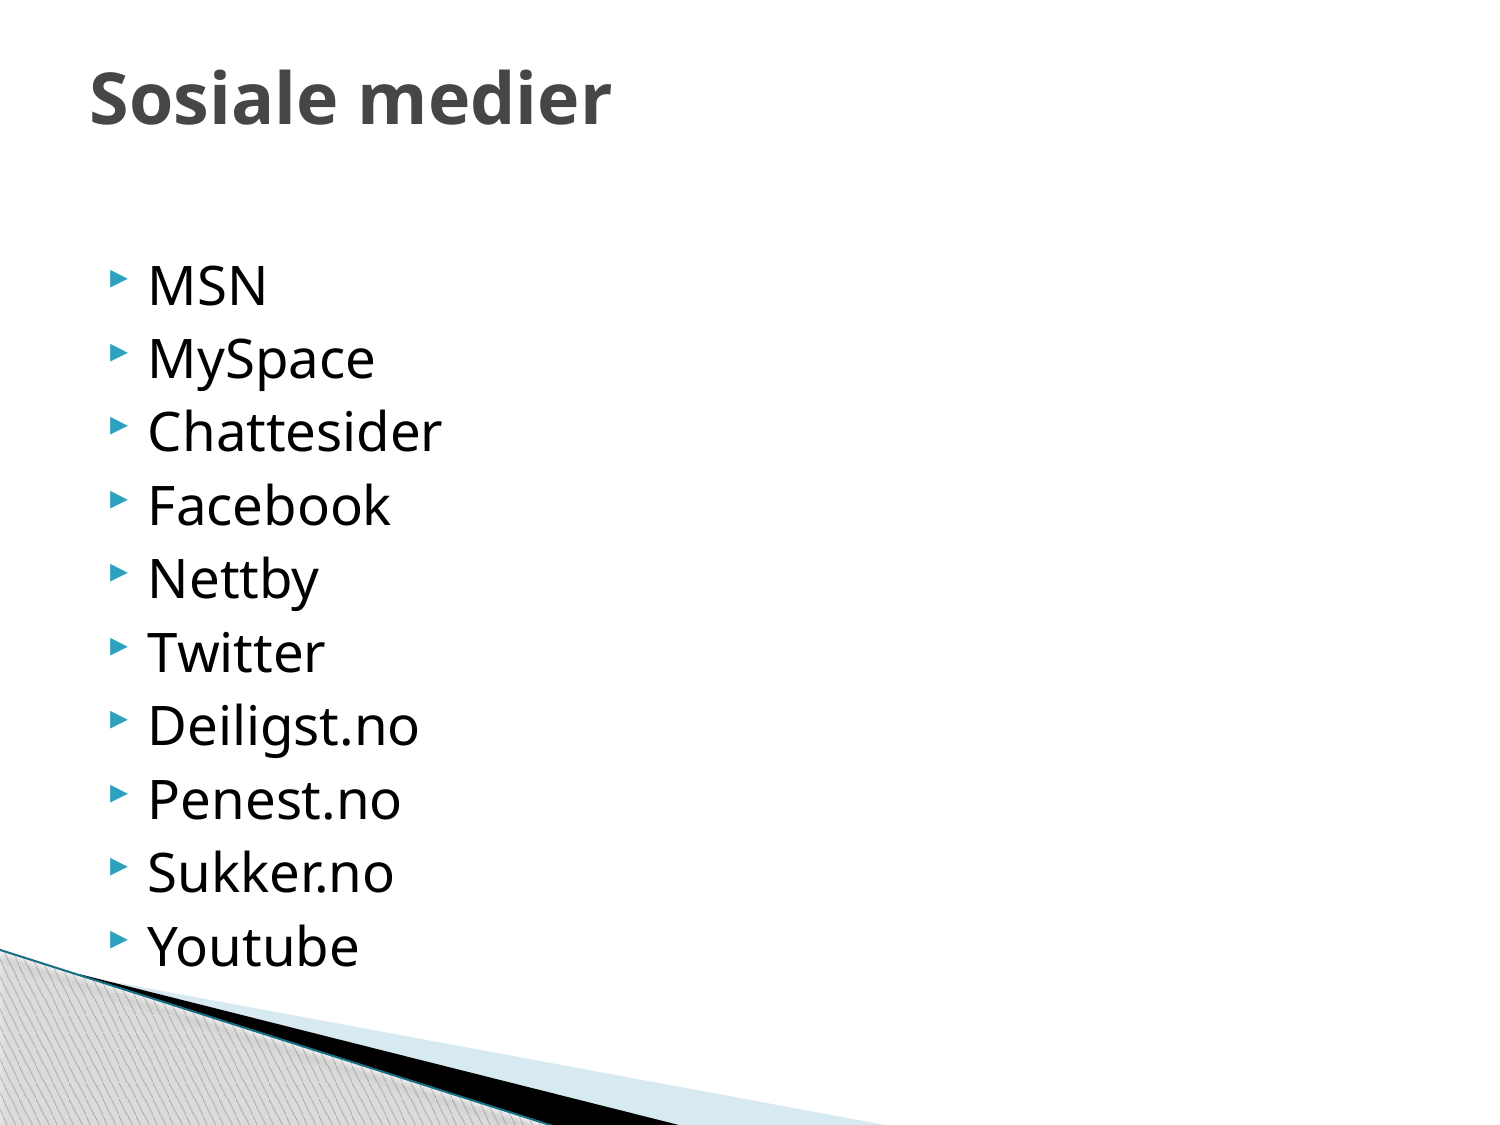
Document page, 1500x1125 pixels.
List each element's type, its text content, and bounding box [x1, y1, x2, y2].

list MSN MySpace Chattesider Facebook Nettby Twitter Deiligst.no Penest.no Sukker.no Youtube [75, 243, 1425, 986]
title Sosiale medier [75, 45, 1425, 233]
